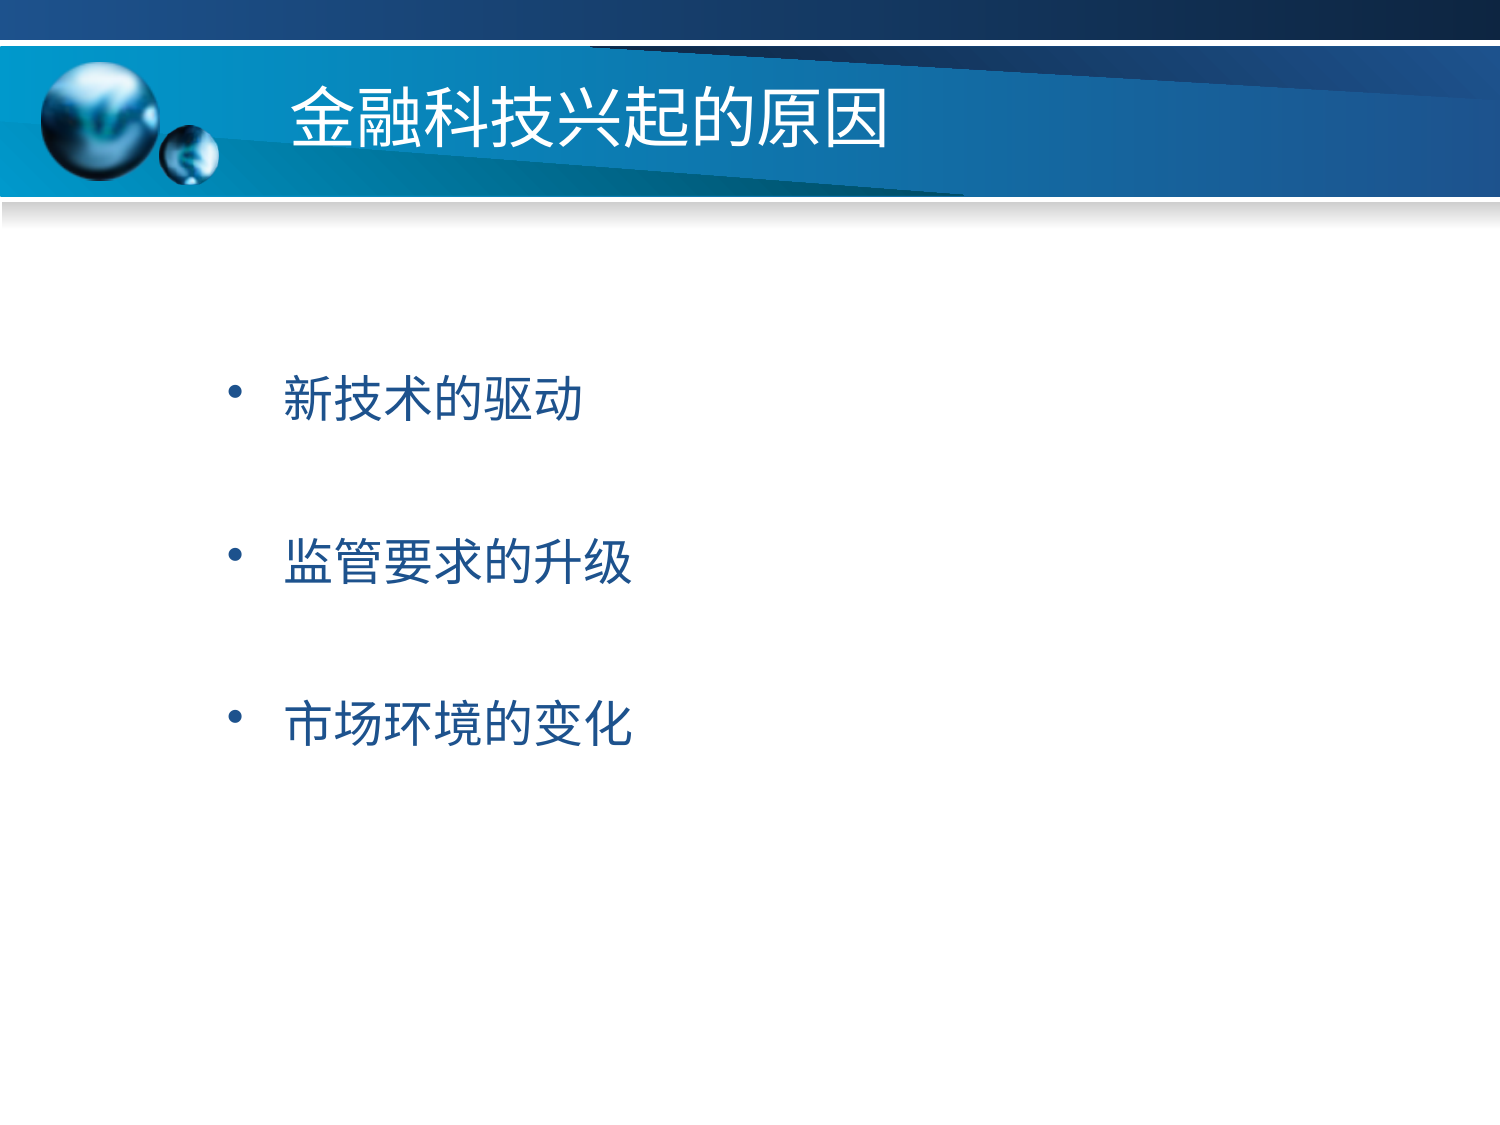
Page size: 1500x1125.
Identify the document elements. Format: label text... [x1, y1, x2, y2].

picture [42, 63, 159, 180]
text_box 监管要求的升级 [212, 522, 1236, 598]
title 金融科技兴起的原因 [274, 44, 1363, 188]
text_box 新技术的驱动 [212, 360, 1236, 436]
text_box 市场环境的变化 [212, 685, 1236, 760]
picture [160, 126, 218, 184]
